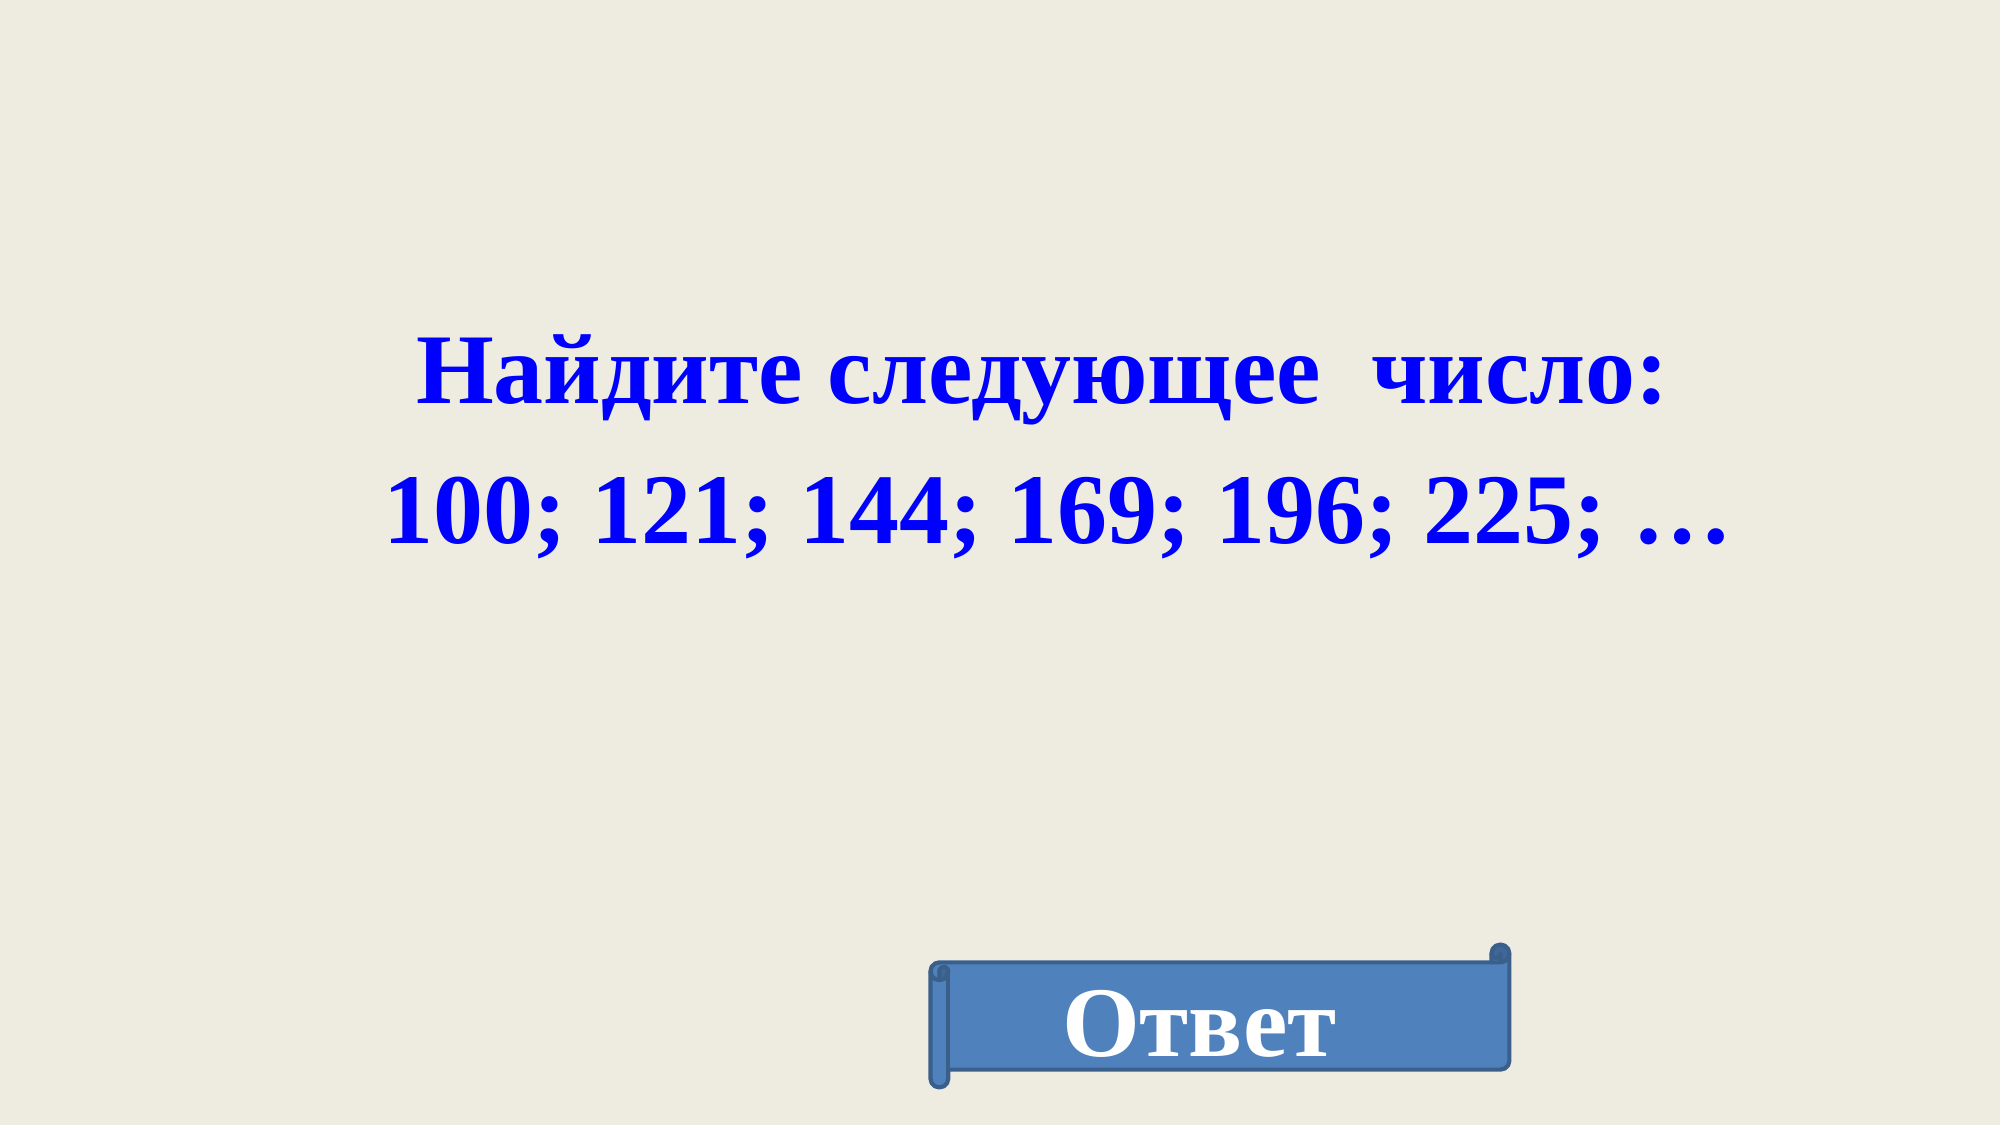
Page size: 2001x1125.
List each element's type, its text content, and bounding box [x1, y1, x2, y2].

text_box Ответ [928, 942, 1512, 1090]
list Найдите следующее число: 100; 121; 144; 169; 196; 225; … [86, 196, 1955, 935]
